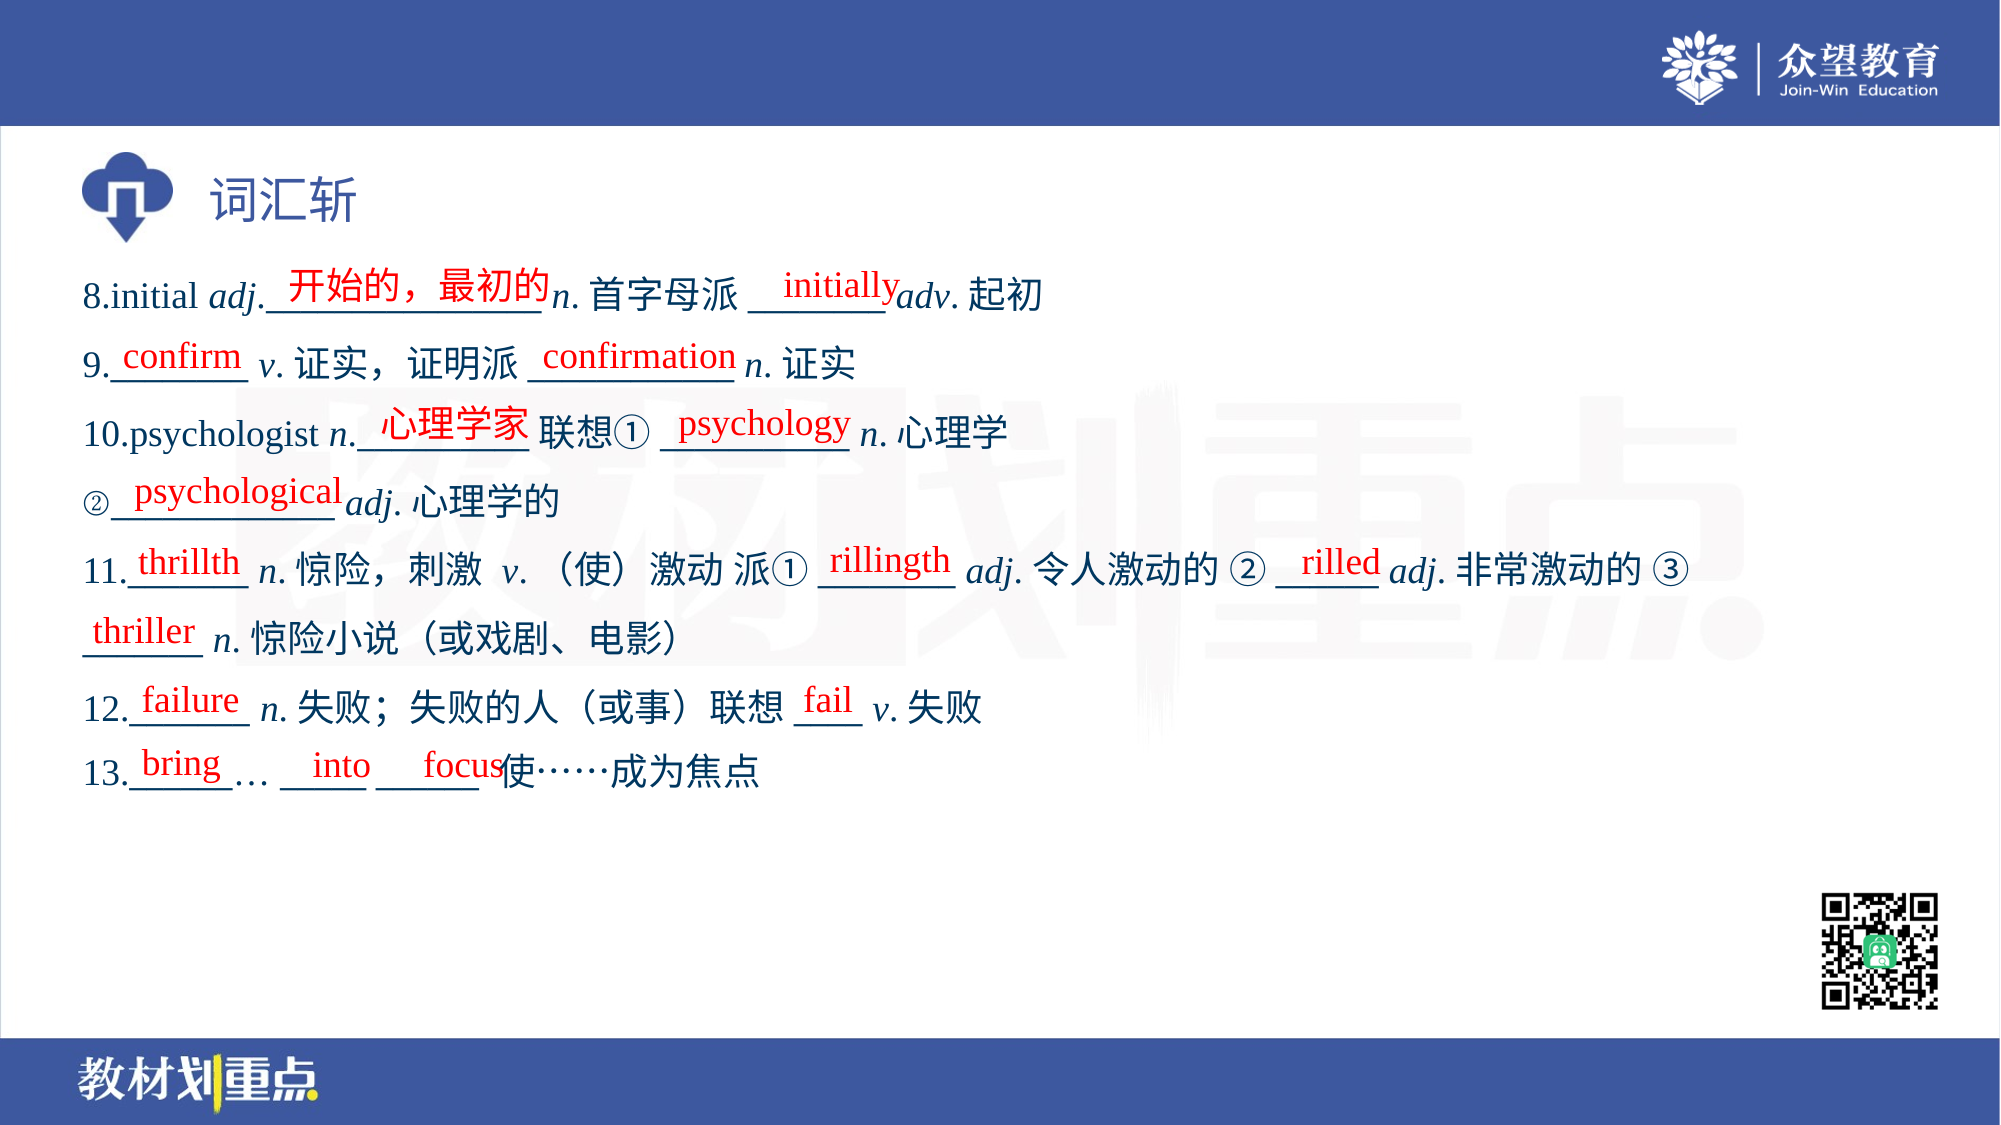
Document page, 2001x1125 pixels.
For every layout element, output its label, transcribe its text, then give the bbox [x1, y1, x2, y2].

picture [0, 0, 2000, 1125]
text_box confirmation [529, 311, 751, 370]
text_box rillingth [816, 515, 965, 574]
text_box into [299, 720, 385, 779]
text_box psychological [120, 446, 357, 505]
text_box thriller [79, 586, 209, 645]
text_box bring [128, 718, 235, 777]
text_box psychology [664, 377, 865, 436]
text_box confirm [109, 311, 256, 370]
text_box initially [769, 240, 914, 299]
text_box 8.initial adj.________________ n.首字母派________ adv.起初 9.________ v.证实，证明派____________ n.证实 10.psychologist n.__________联想①___________ n.心理学 ②_____________ adj.心理学的 11._______ n.惊险，刺激 v.（使）激动 派①________ adj.令人激动的 ②______ adj.非常激动的 ③ _______ n.惊险小说（或戏剧、电影） 12._______ n.失败；失败的人（或事）联想____ v.失败 13.______… _____ ______ 使……成为焦点 [82, 247, 1817, 787]
text_box failure [128, 654, 254, 713]
text_box fail [789, 654, 867, 713]
text_box 开始的，最初的 [275, 242, 565, 301]
text_box rilled [1288, 517, 1395, 576]
text_box thrillth [124, 517, 255, 576]
text_box focus [409, 720, 518, 779]
text_box 心理学家 [366, 379, 545, 439]
